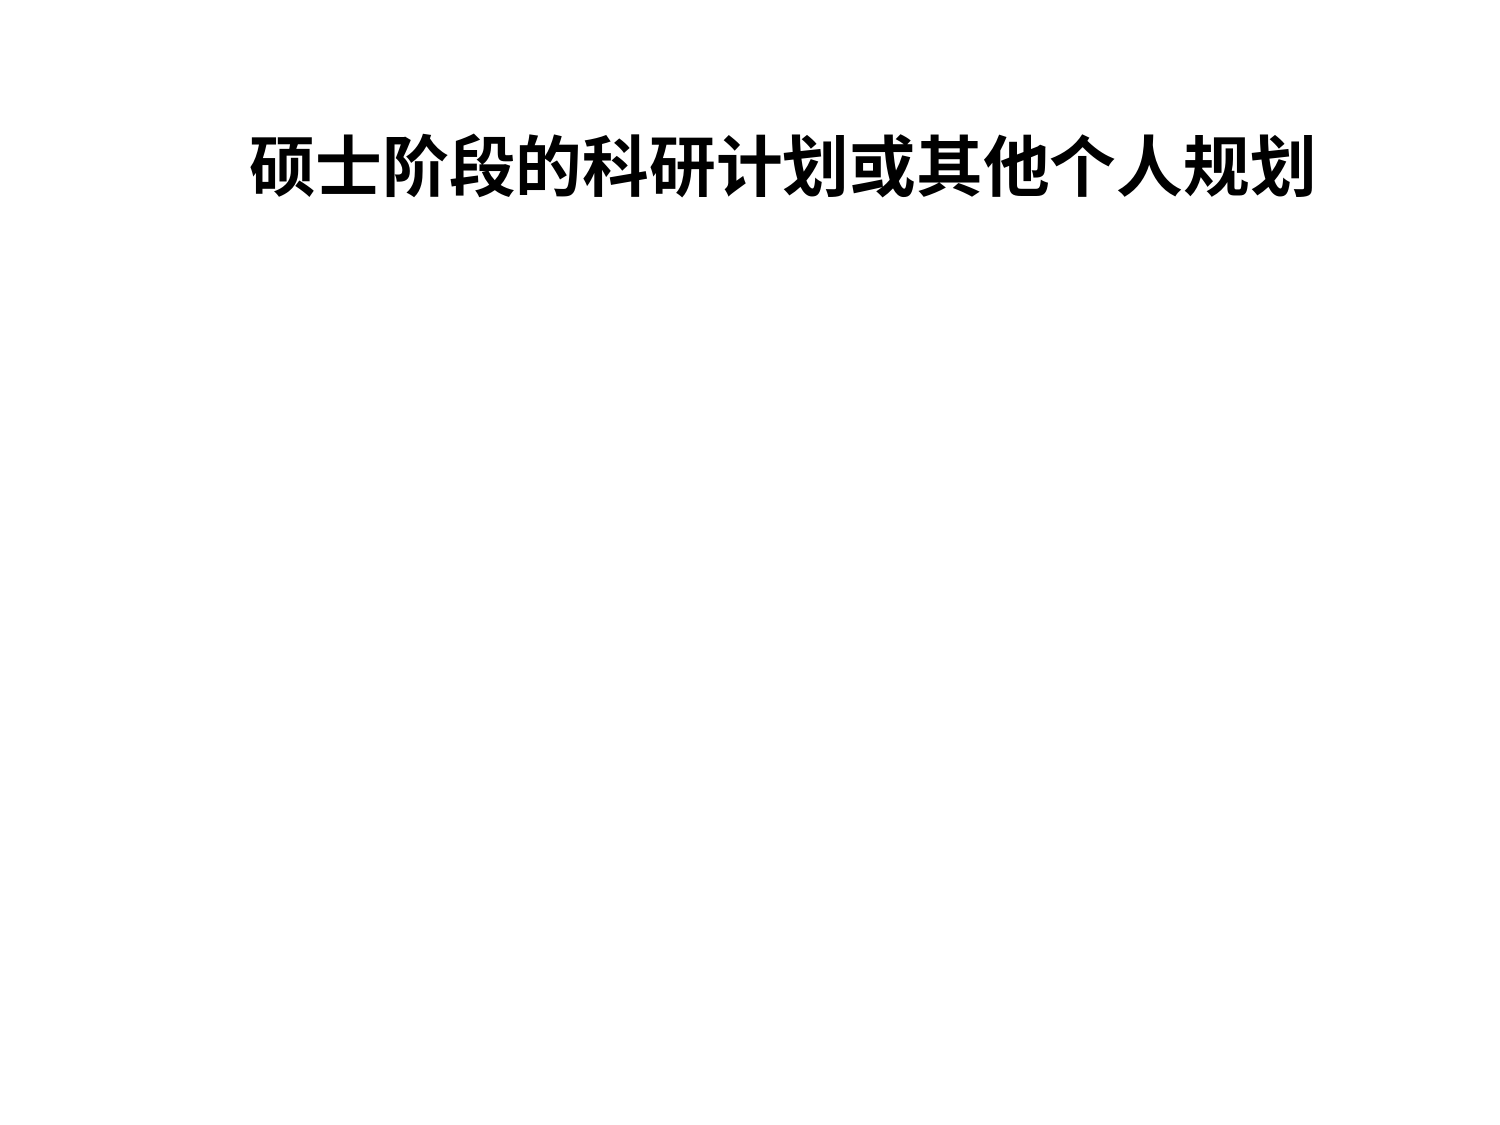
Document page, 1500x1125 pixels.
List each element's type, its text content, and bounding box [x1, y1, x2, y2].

text_box 硕士阶段的科研计划或其他个人规划 [234, 117, 1348, 212]
